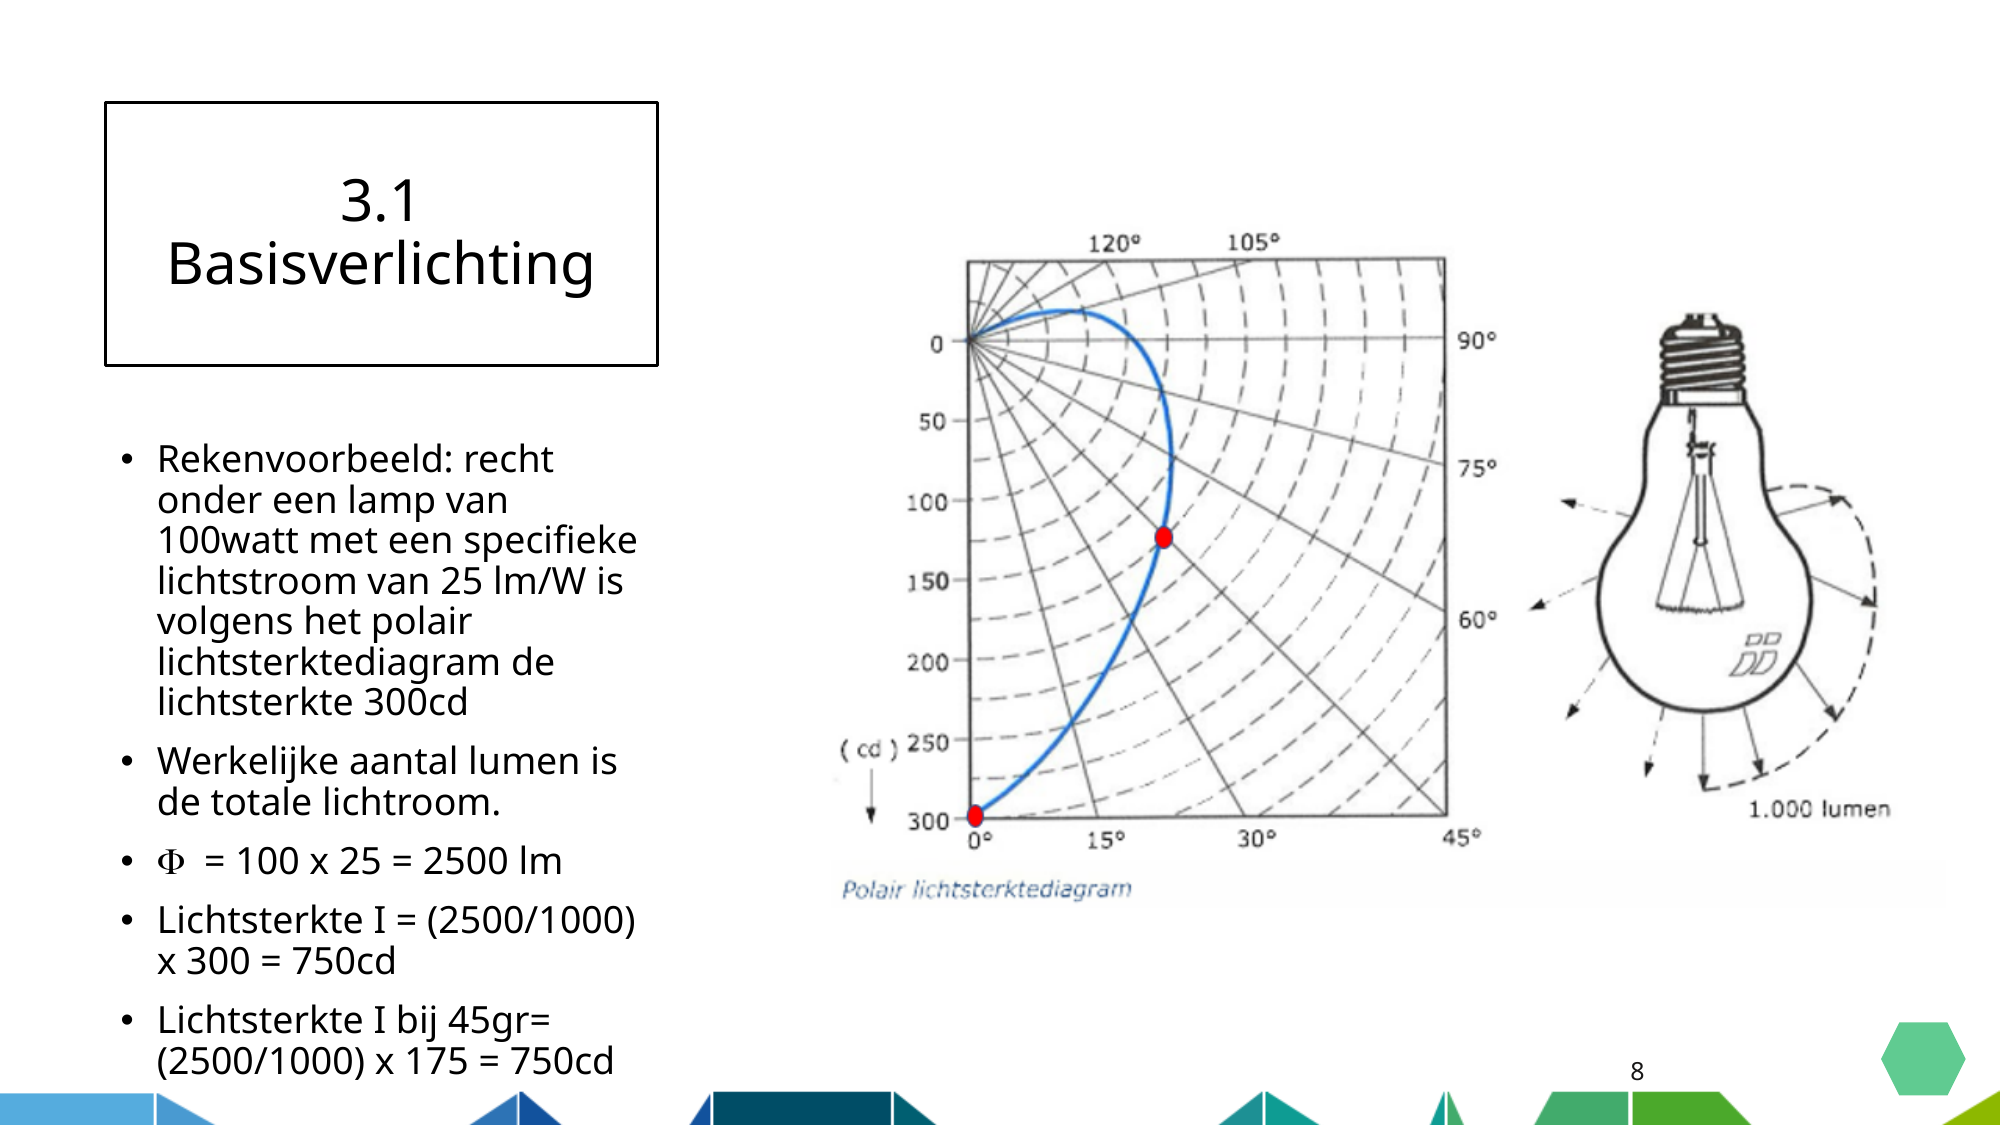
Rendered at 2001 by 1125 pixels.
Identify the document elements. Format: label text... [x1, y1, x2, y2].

title 3.1 Basisverlichting [105, 102, 658, 366]
slide_number 8 [1412, 1042, 1863, 1103]
picture [831, 188, 1946, 936]
list Rekenvoorbeeld: recht onder een lamp van 100watt met een specifieke lichtstroom van 25 lm/W is volgens het polair lichtsterktediagram de lichtsterkte 300cd Werkelijke aantal lumen is de totale lichtroom. F = 100 x 25 = 2500 lm Lichtsterkte I = (2500/1000) x 300 = 750cd Lichtsterkte I bij 45gr= (2500/1000) x 175 = 750cd [105, 432, 658, 1103]
picture [0, 1086, 2000, 1125]
